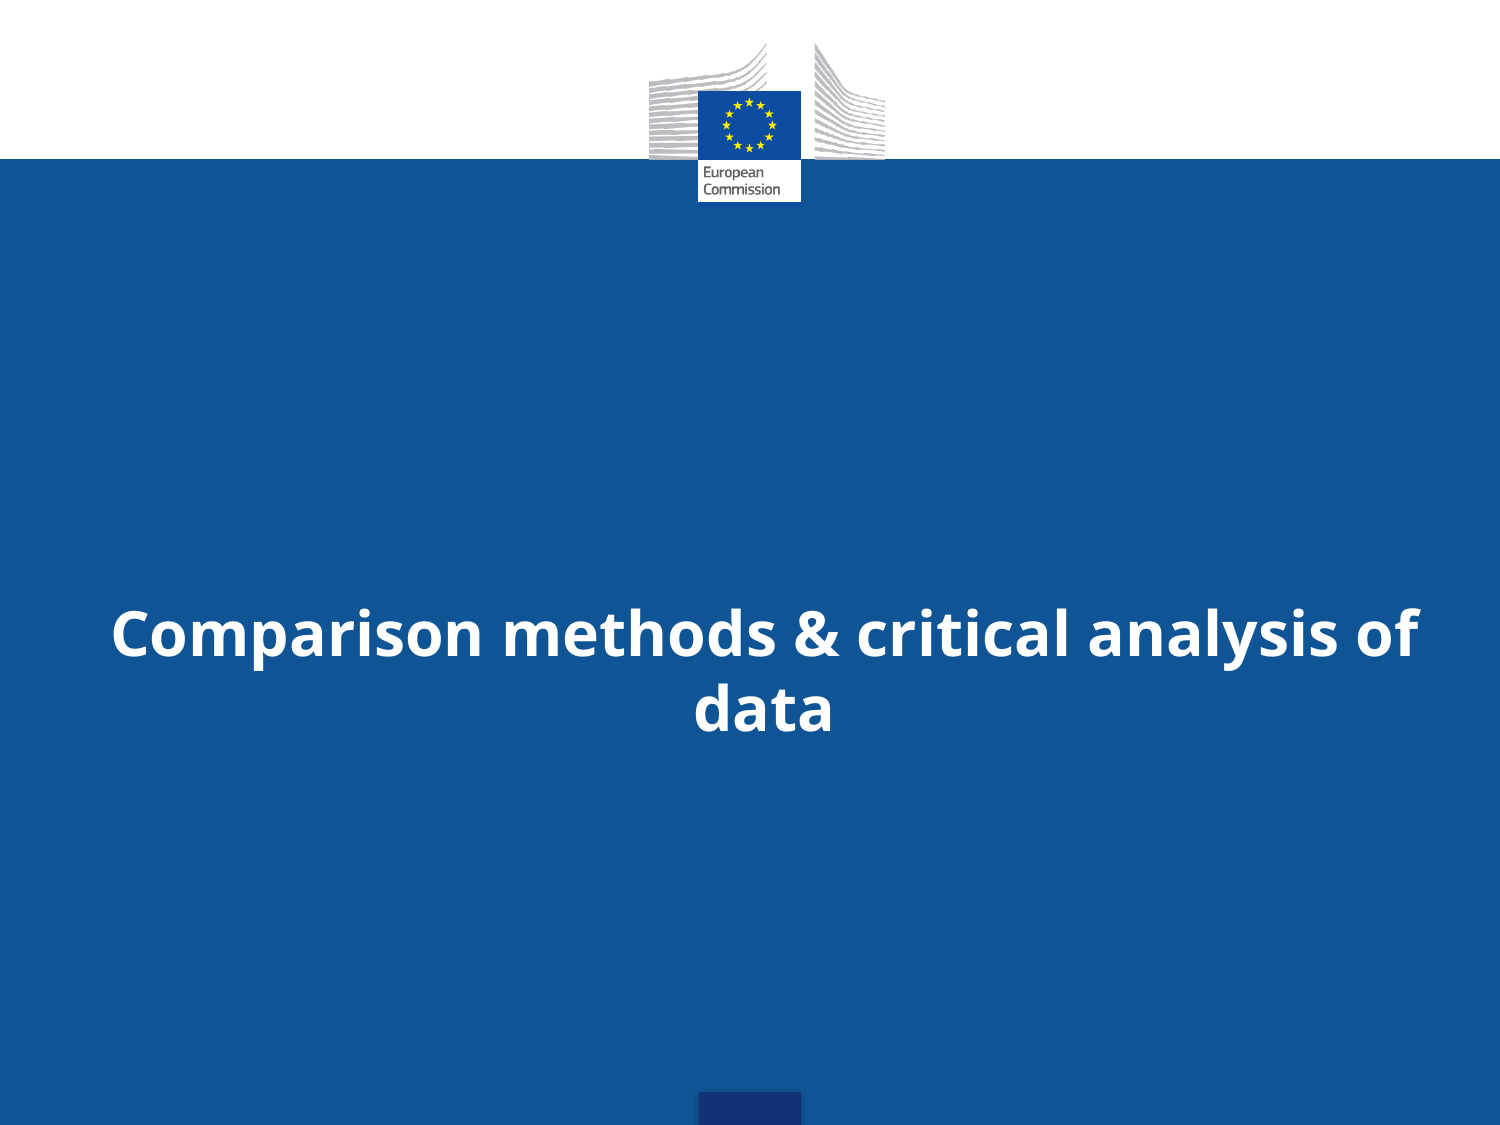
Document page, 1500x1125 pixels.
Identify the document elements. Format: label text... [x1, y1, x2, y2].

subtitle Comparison methods & critical analysis of data [64, 585, 1465, 870]
